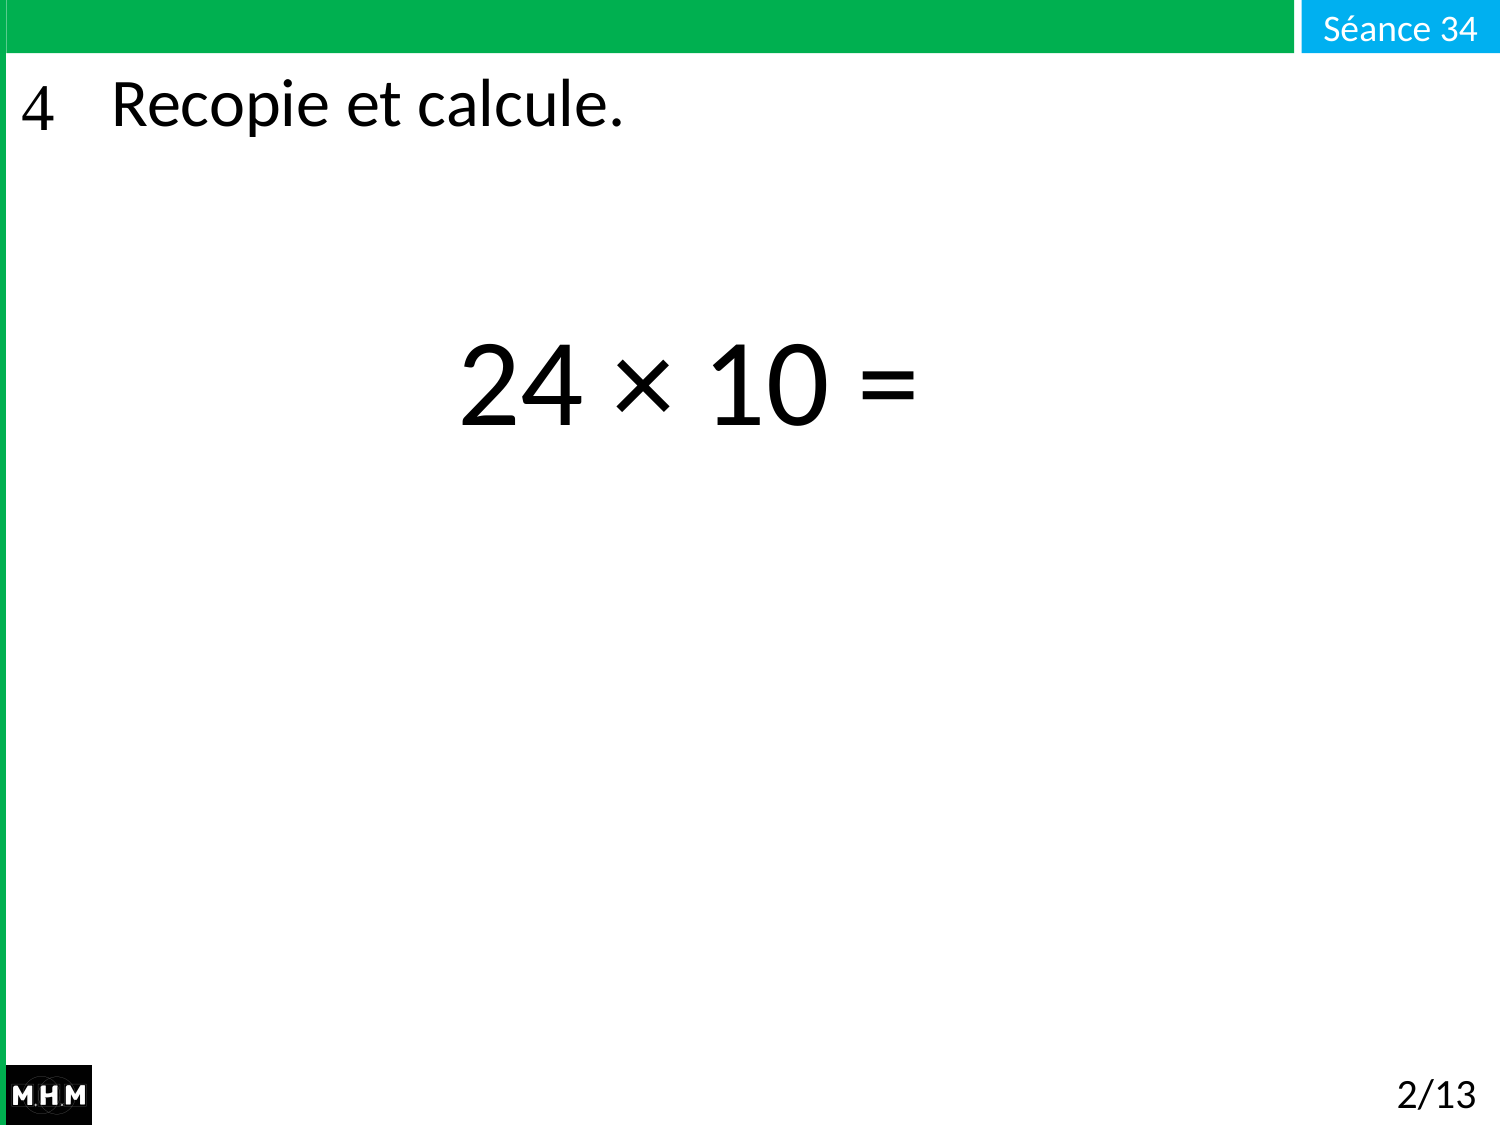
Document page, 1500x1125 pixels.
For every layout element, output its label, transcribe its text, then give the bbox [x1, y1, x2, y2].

title Recopie et calcule. [96, 60, 1391, 150]
text_box 24 × 10 = [442, 292, 1243, 458]
picture [6, 1065, 92, 1125]
list 2/13 [1373, 1064, 1500, 1125]
